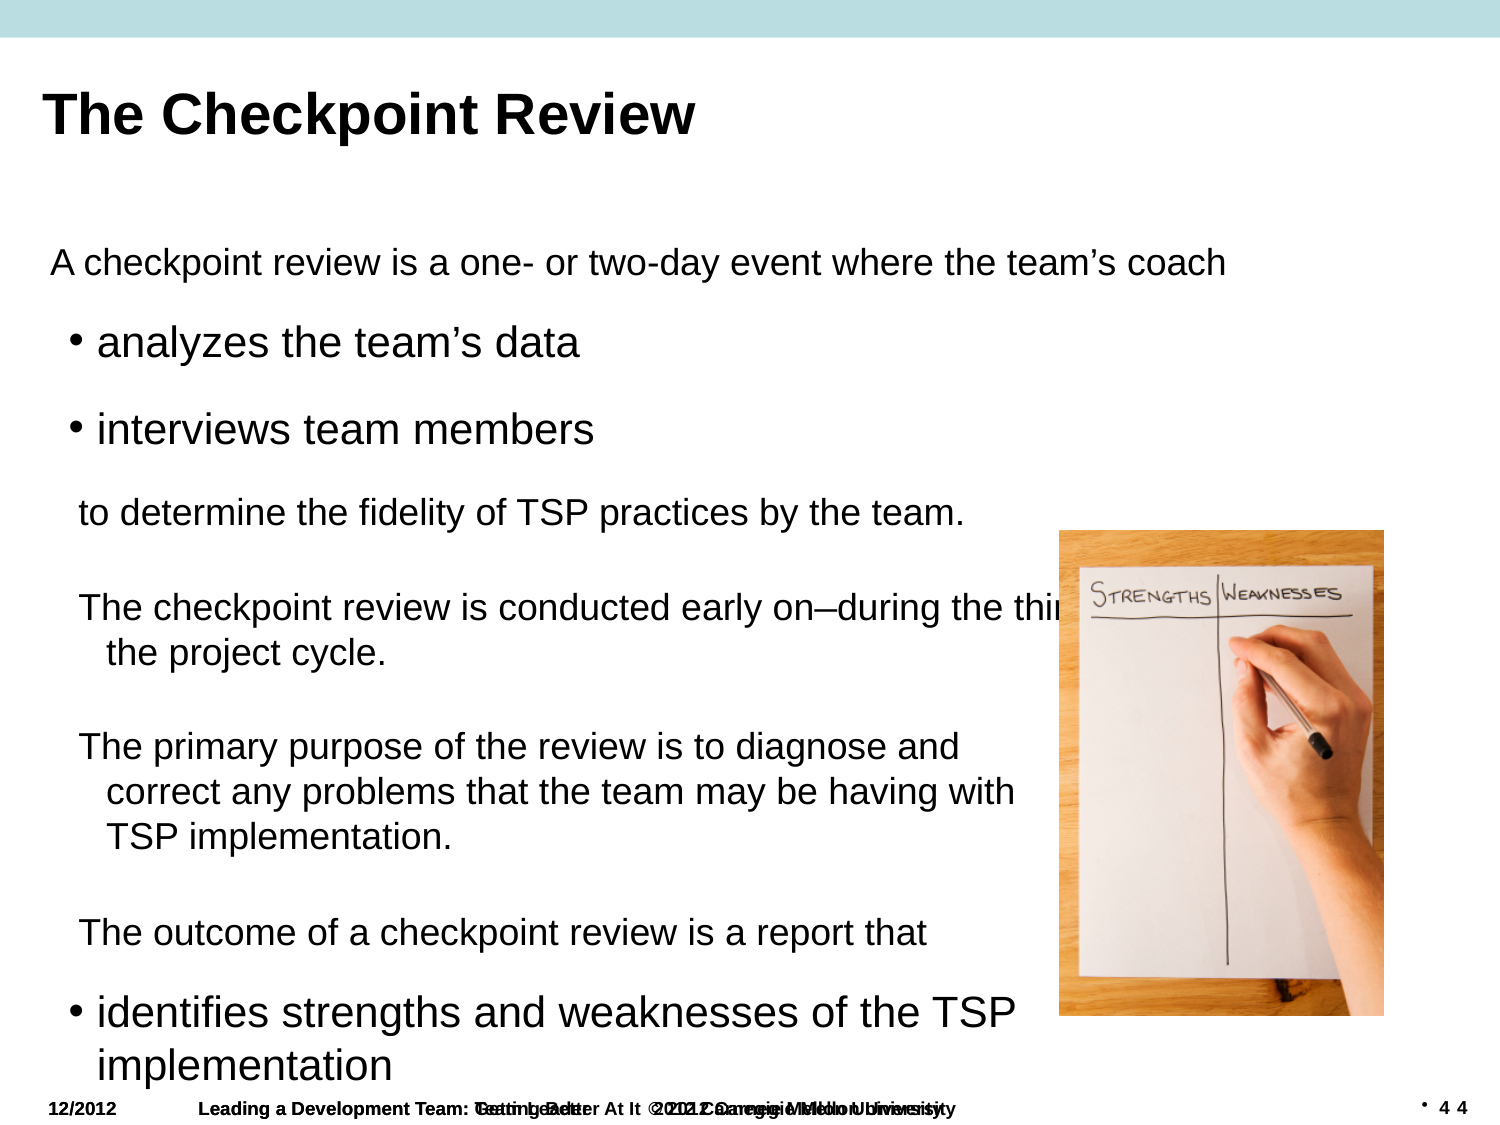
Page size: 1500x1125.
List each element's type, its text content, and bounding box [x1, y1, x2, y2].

picture [1058, 530, 1384, 1017]
title The Checkpoint Review [42, 89, 1438, 146]
list A checkpoint review is a one- or two-day event where the team’s coach analyzes the team’s data interviews team members to determine the fidelity of TSP practices by the team. The checkpoint review is conducted early on—during the third or fourth week of the project cycle. The primary purpose of the review is to diagnose and correct any problems that the team may be having with TSP implementation. The outcome of a checkpoint review is a report that identifies strengths and weaknesses of the TSP implementation recommends corrective actions [50, 237, 1437, 1000]
